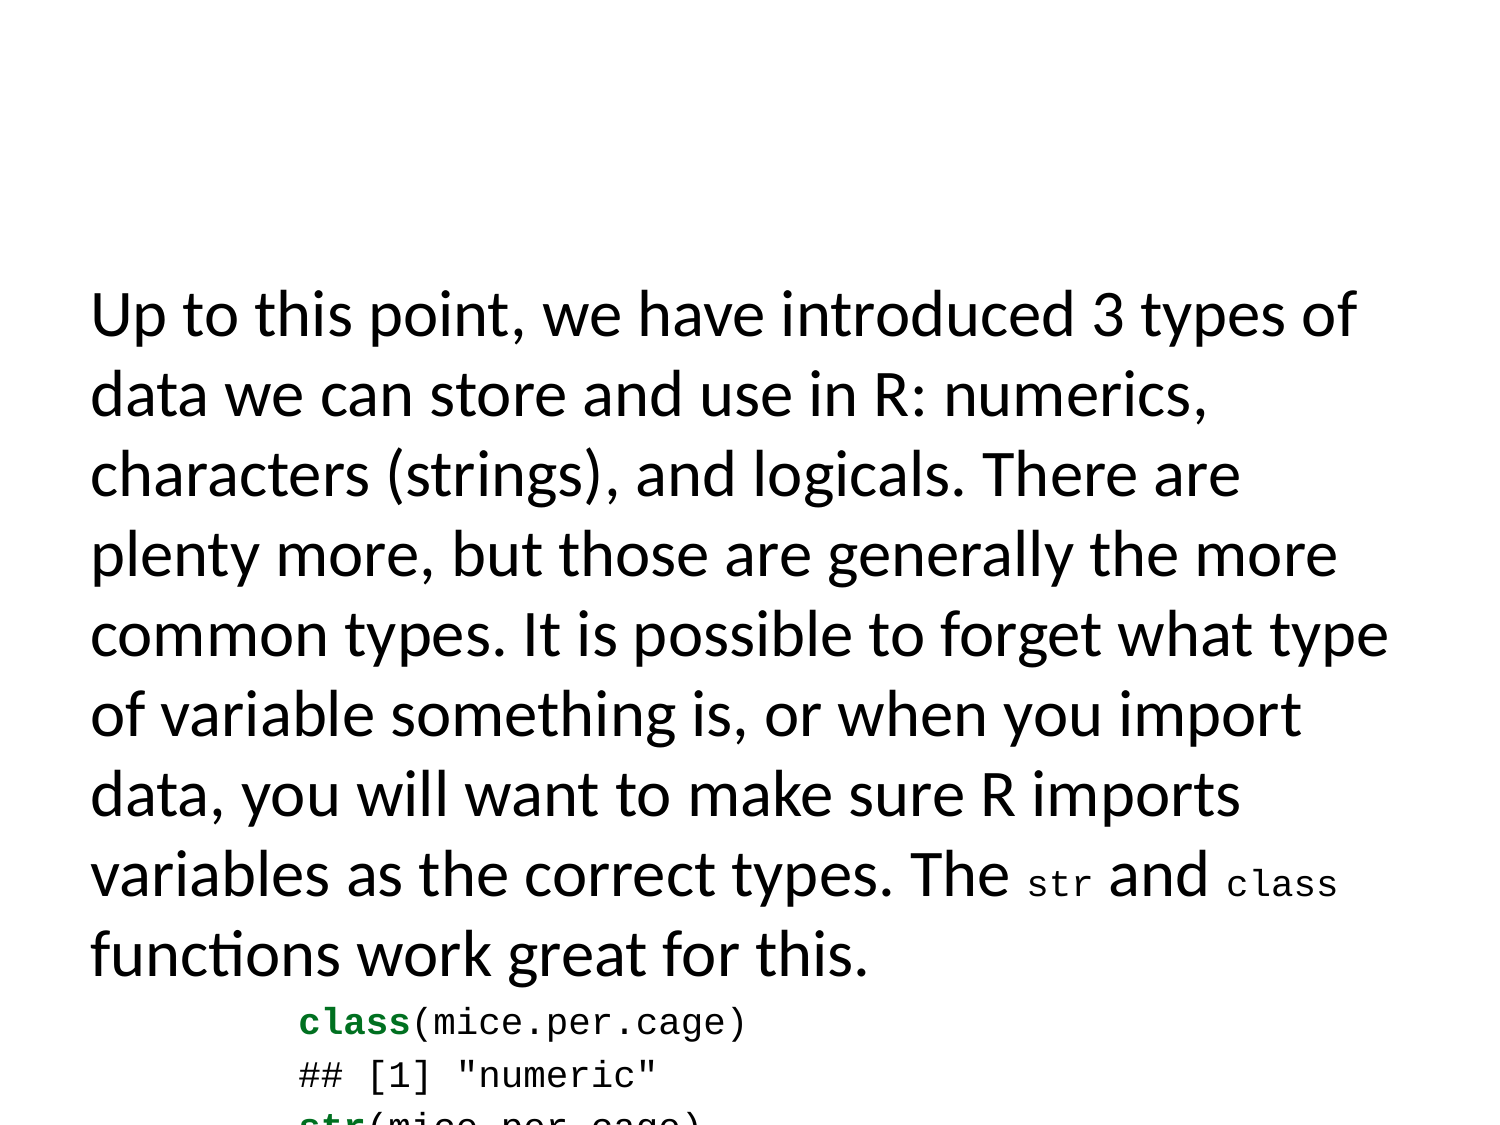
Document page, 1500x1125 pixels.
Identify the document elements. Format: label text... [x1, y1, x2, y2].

list Up to this point, we have introduced 3 types of data we can store and use in R: numerics, characters (strings), and logicals. There are plenty more, but those are generally the more common types. It is possible to forget what type of variable something is, or when you import data, you will want to make sure R imports variables as the correct types. The str and class functions work great for this. class(mice.per.cage) ## [1] "numeric" str(mice.per.cage) ## num [1:13] 5 6 2 1 14 3 6 8 5 5 ... [75, 262, 1425, 1005]
